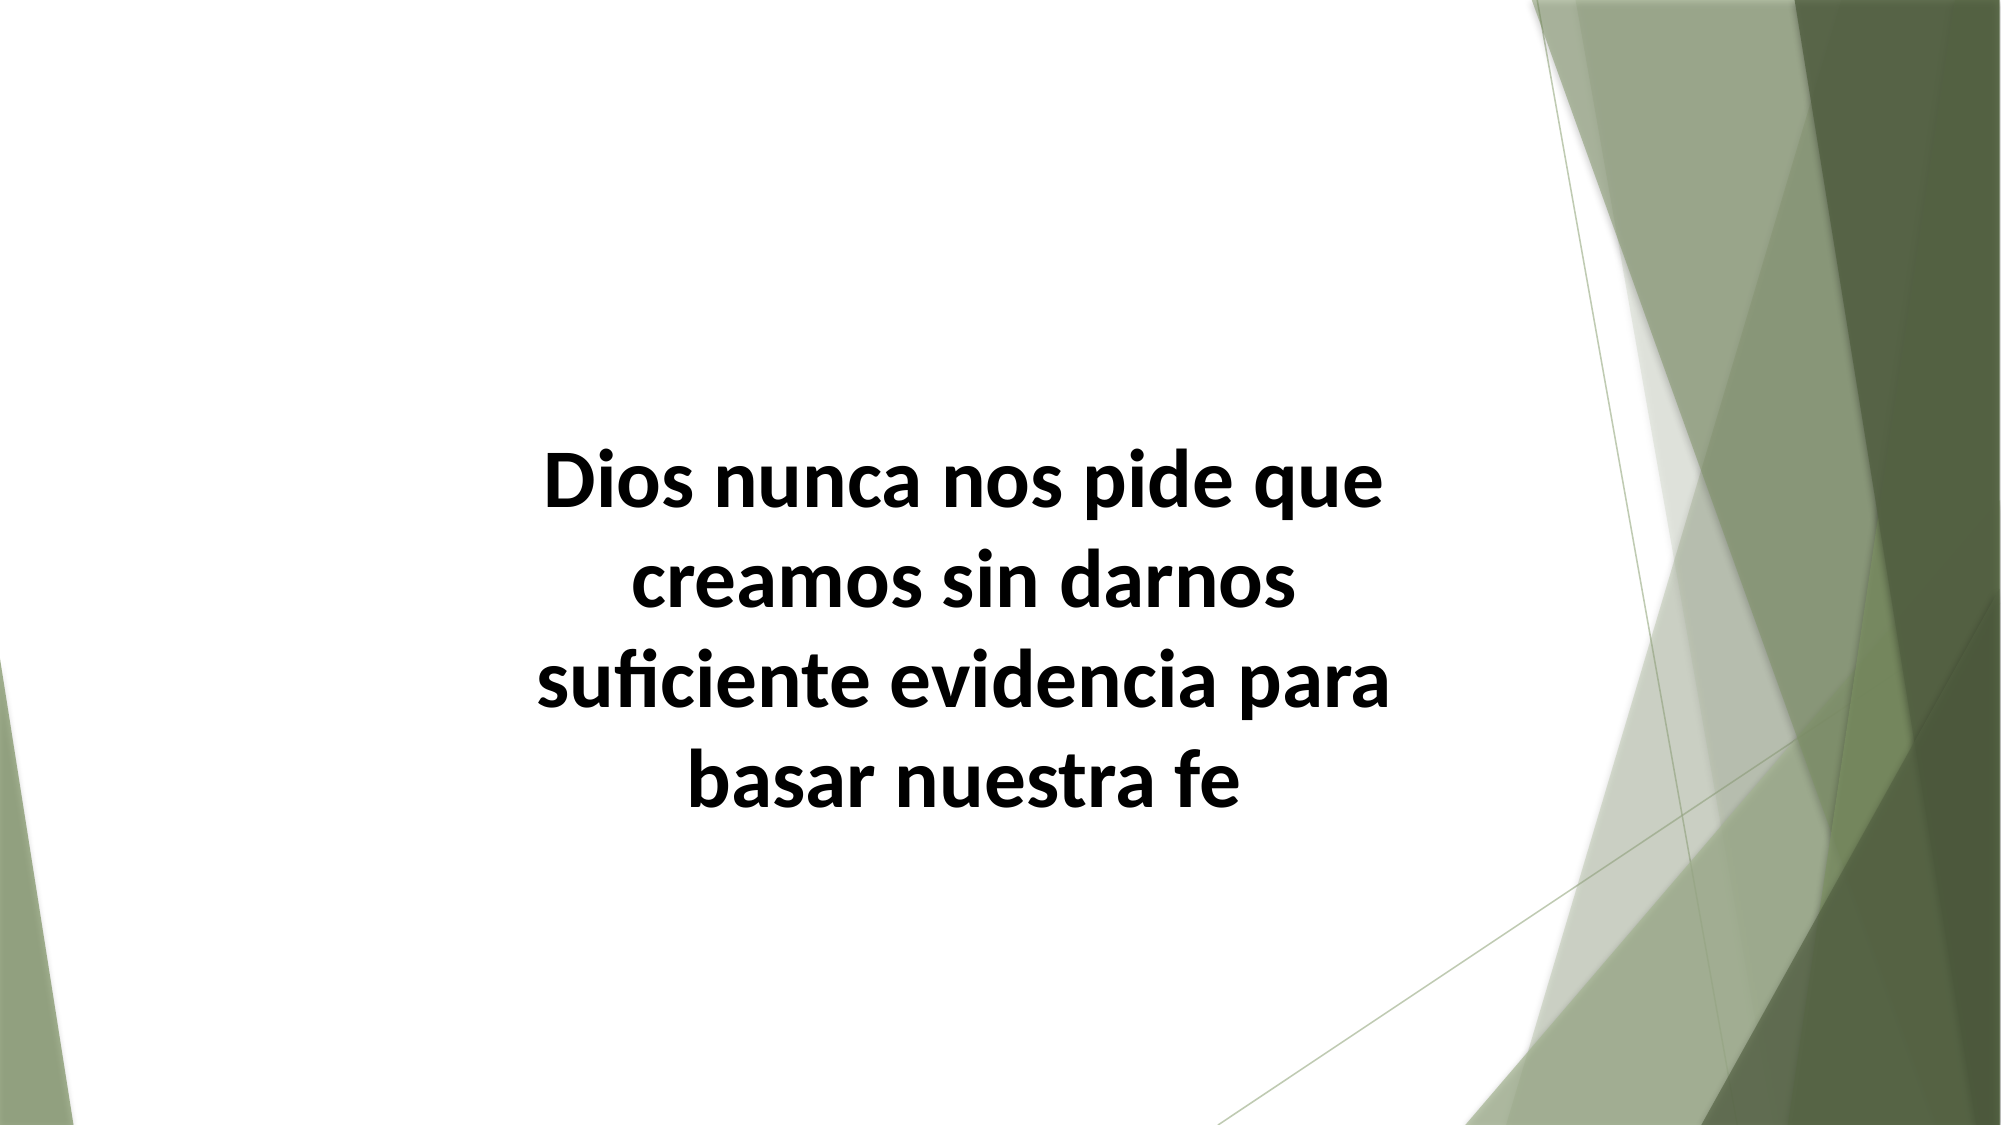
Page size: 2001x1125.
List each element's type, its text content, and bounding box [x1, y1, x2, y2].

text_box Dios nunca nos pide que creamos sin darnos suficiente evidencia para basar nuestra fe [454, 416, 1475, 832]
